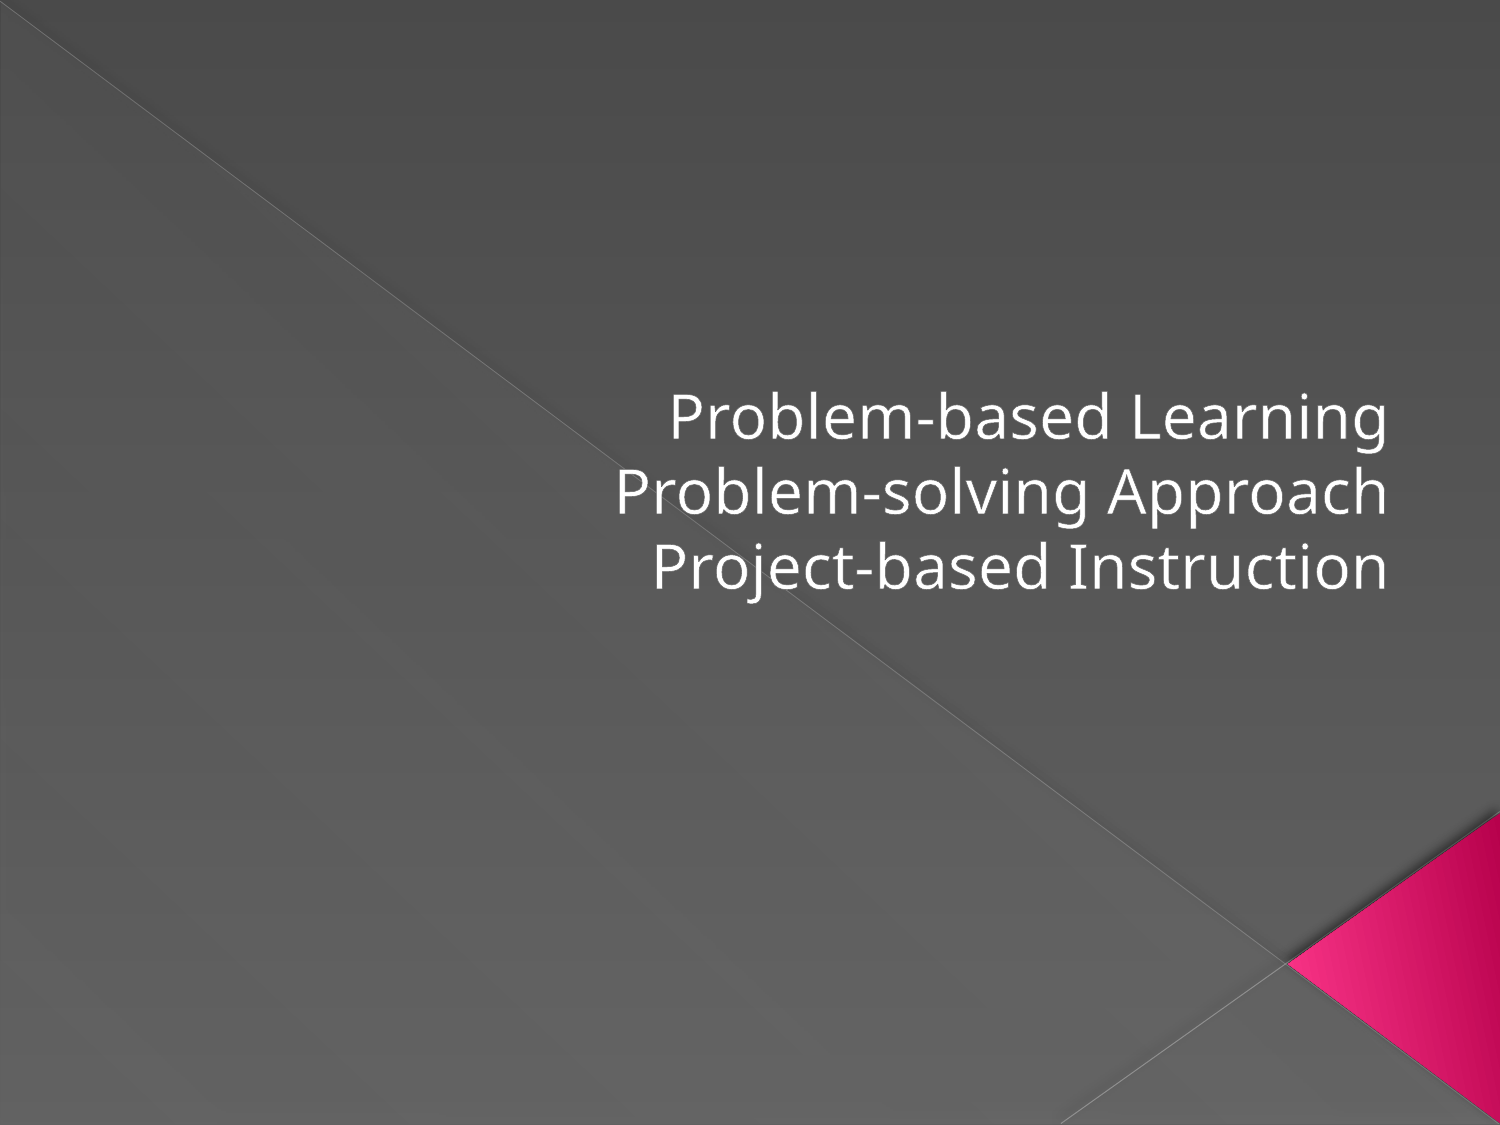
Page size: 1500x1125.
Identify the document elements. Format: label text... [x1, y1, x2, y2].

subtitle Problem-based Learning Problem-solving Approach Project-based Instruction [88, 369, 1412, 657]
title [88, 127, 1412, 369]
